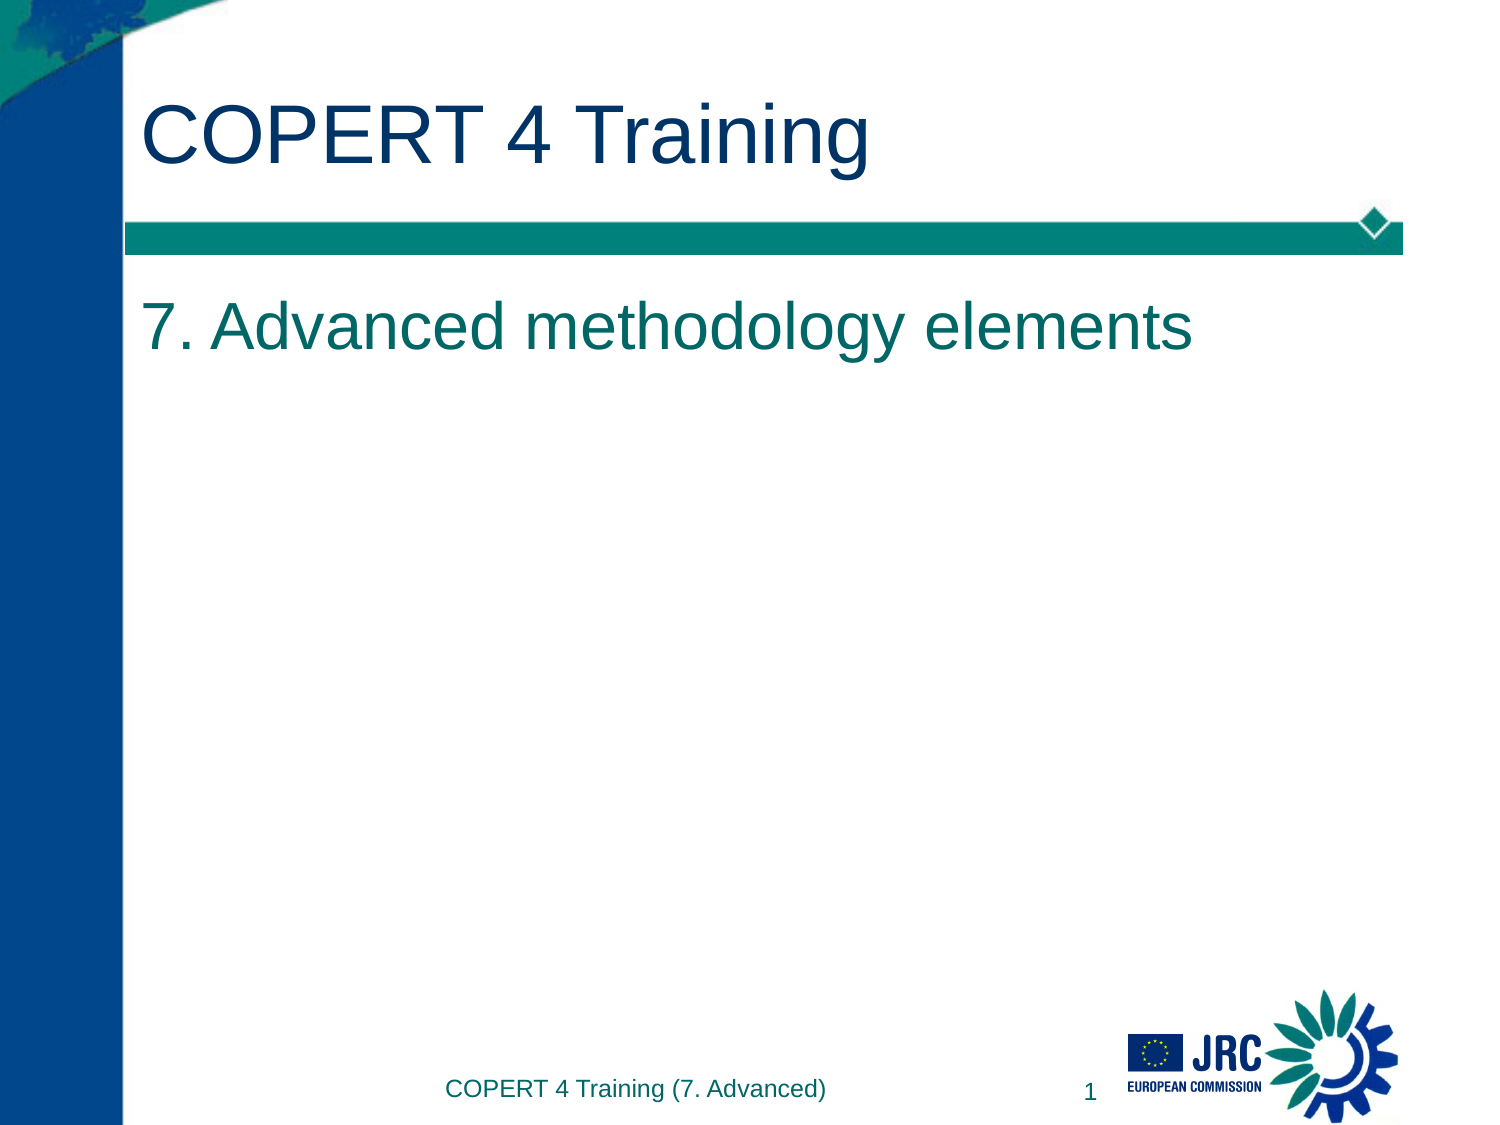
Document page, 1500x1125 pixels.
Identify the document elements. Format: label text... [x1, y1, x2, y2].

picture [1128, 1034, 1261, 1092]
picture [1262, 987, 1400, 1125]
title COPERT 4 Training [124, 33, 1401, 188]
list 7. Advanced methodology elements [124, 274, 1401, 963]
picture [0, 0, 1403, 1125]
slide_number 1 [987, 1062, 1113, 1113]
footer COPERT 4 Training (7. Advanced) [324, 1062, 948, 1110]
